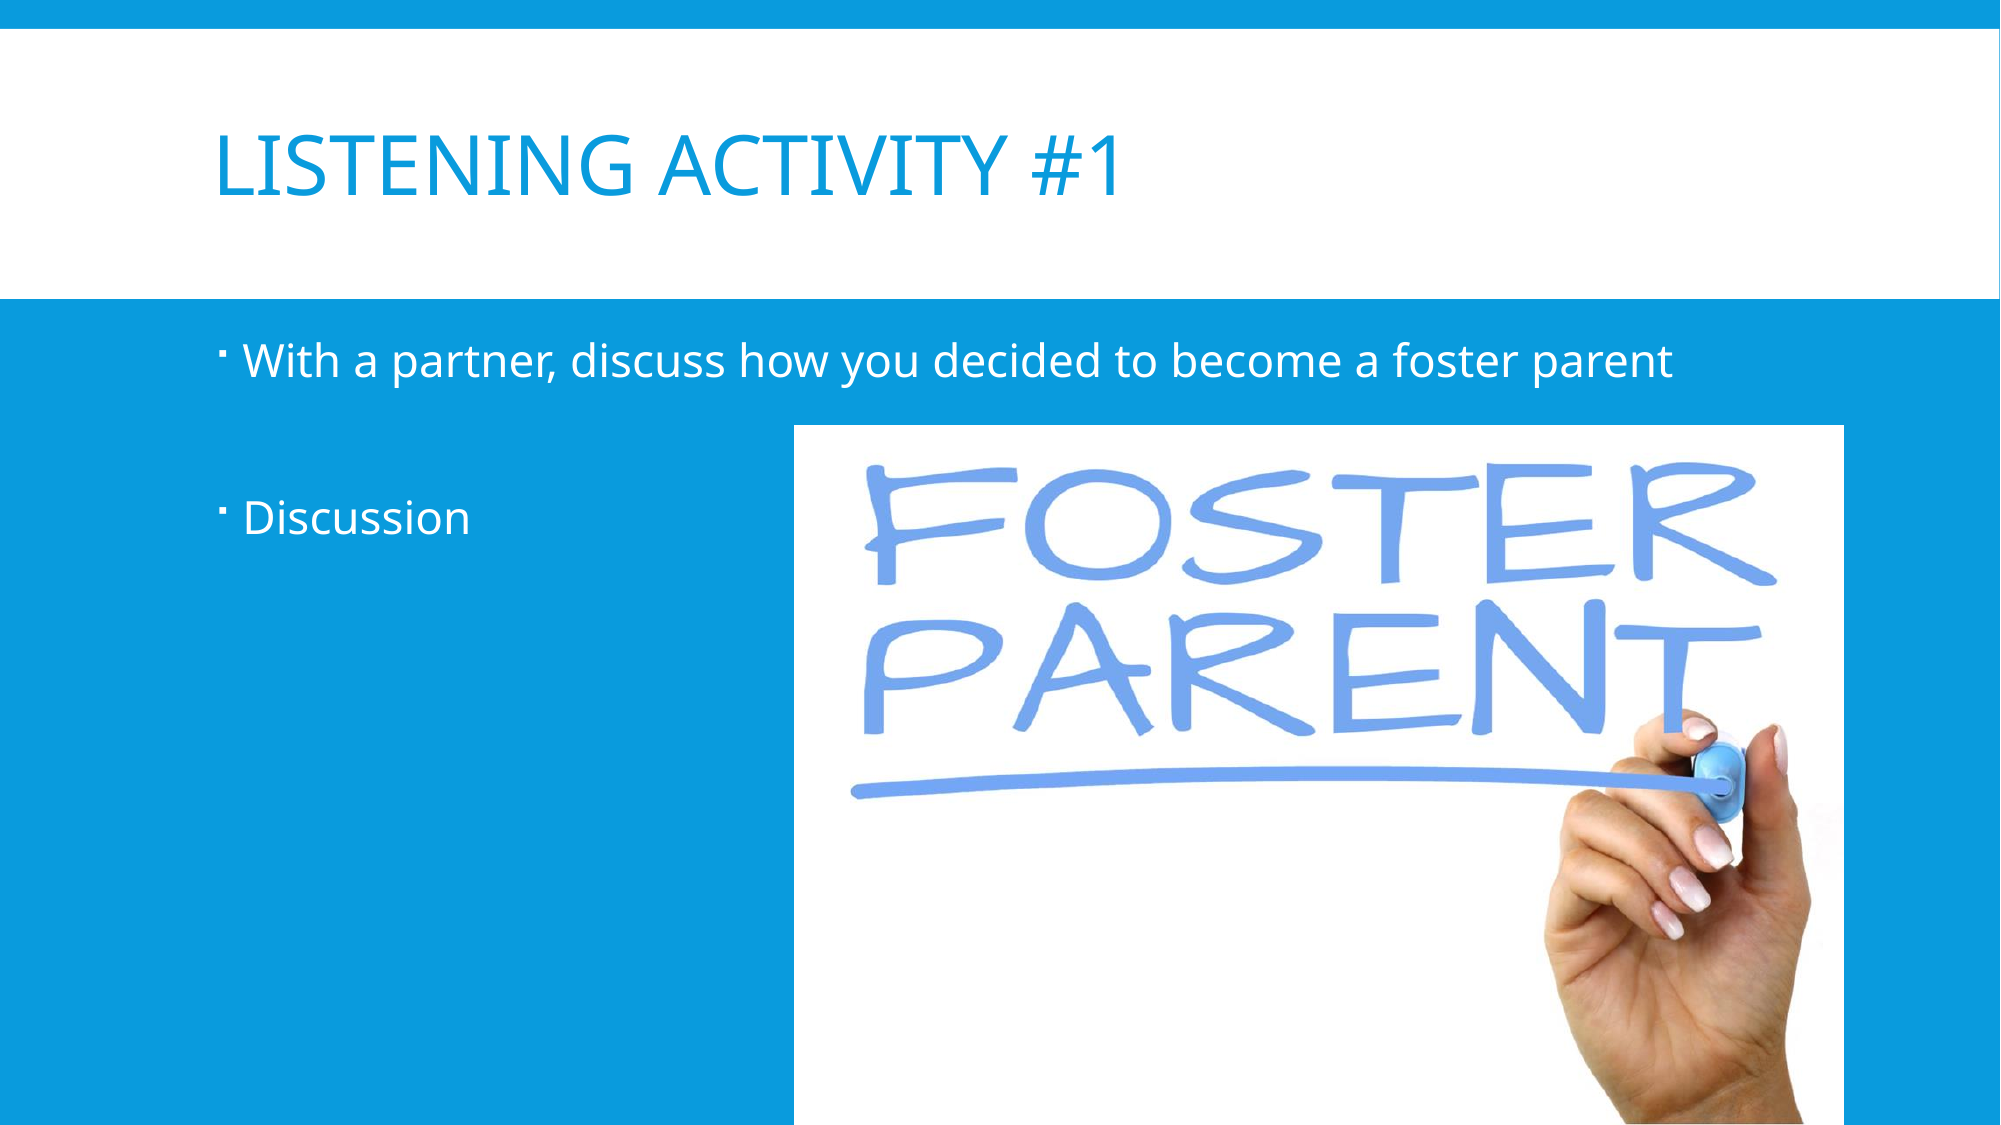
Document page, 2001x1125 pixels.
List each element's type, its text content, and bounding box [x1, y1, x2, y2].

list With a partner, discuss how you decided to become a foster parent Discussion [197, 329, 1803, 1020]
title Listening Activity #1 [197, 46, 1803, 295]
picture [795, 426, 1843, 1125]
